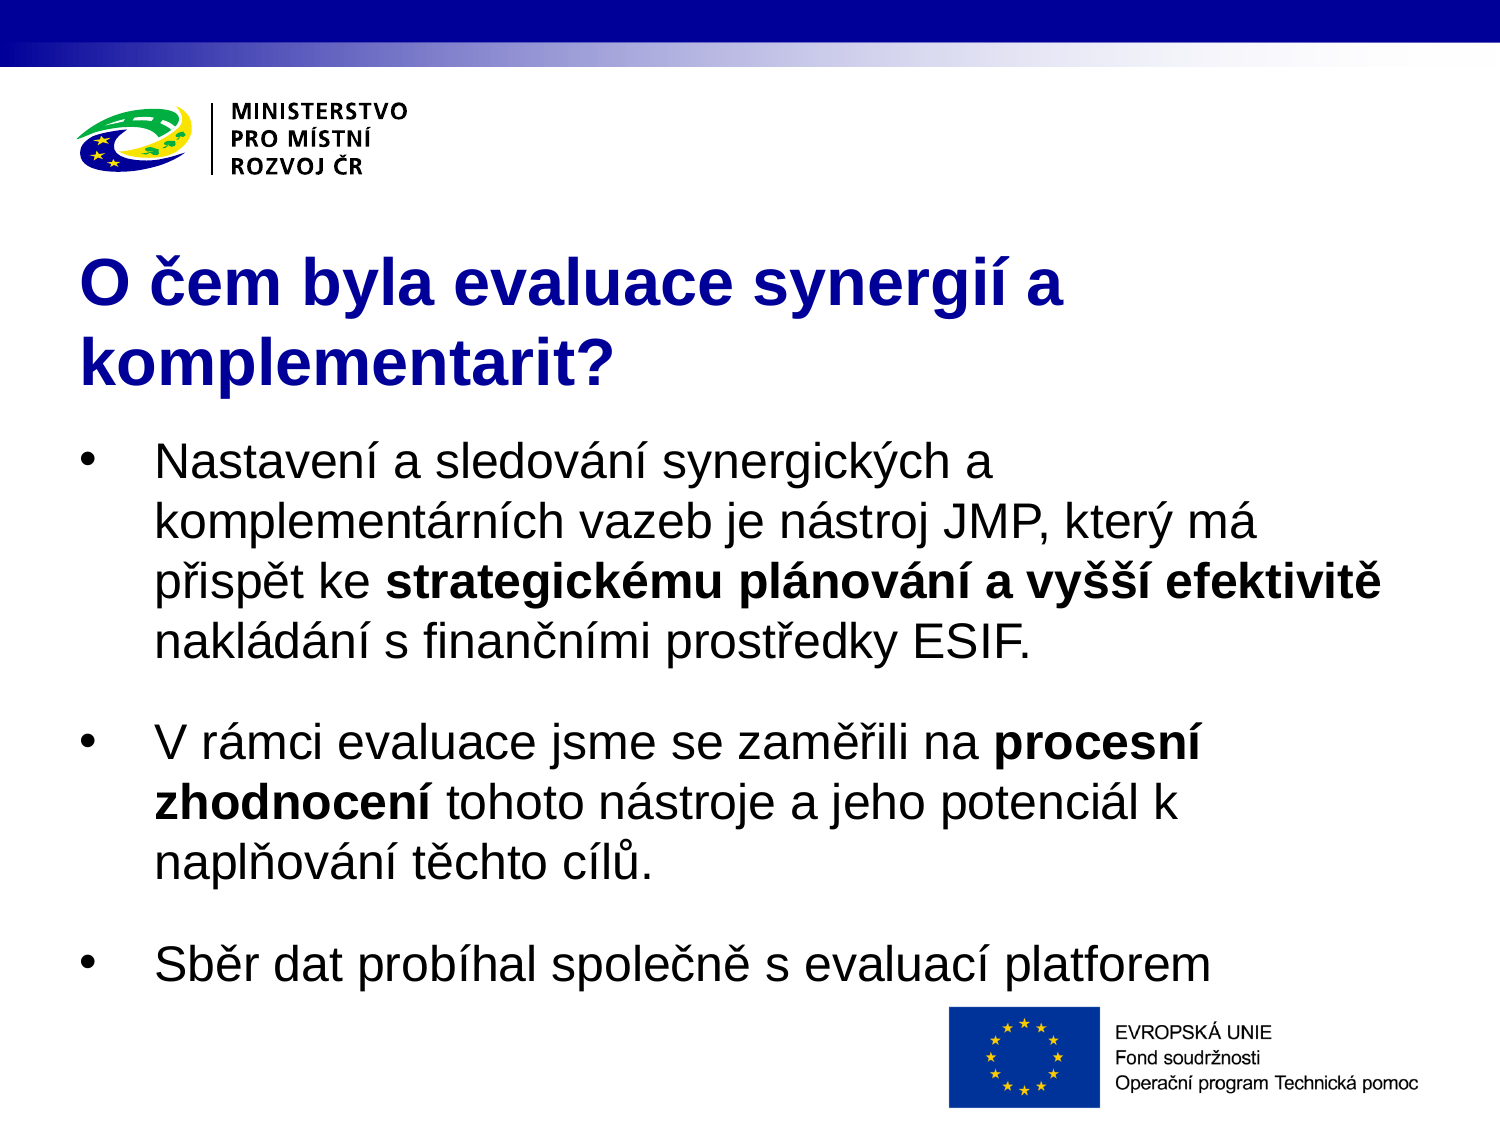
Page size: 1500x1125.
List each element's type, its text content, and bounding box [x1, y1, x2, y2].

list Nastavení a sledování synergických a komplementárních vazeb je nástroj JMP, který má přispět ke strategickému plánování a vyšší efektivitě nakládání s finančními prostředky ESIF. V rámci evaluace jsme se zaměřili na procesní zhodnocení tohoto nástroje a jeho potenciál k naplňování těchto cílů. Sběr dat probíhal společně s evaluací platforem [64, 420, 1425, 976]
picture [915, 973, 1452, 1125]
title O čem byla evaluace synergií a komplementarit? [64, 231, 1425, 315]
